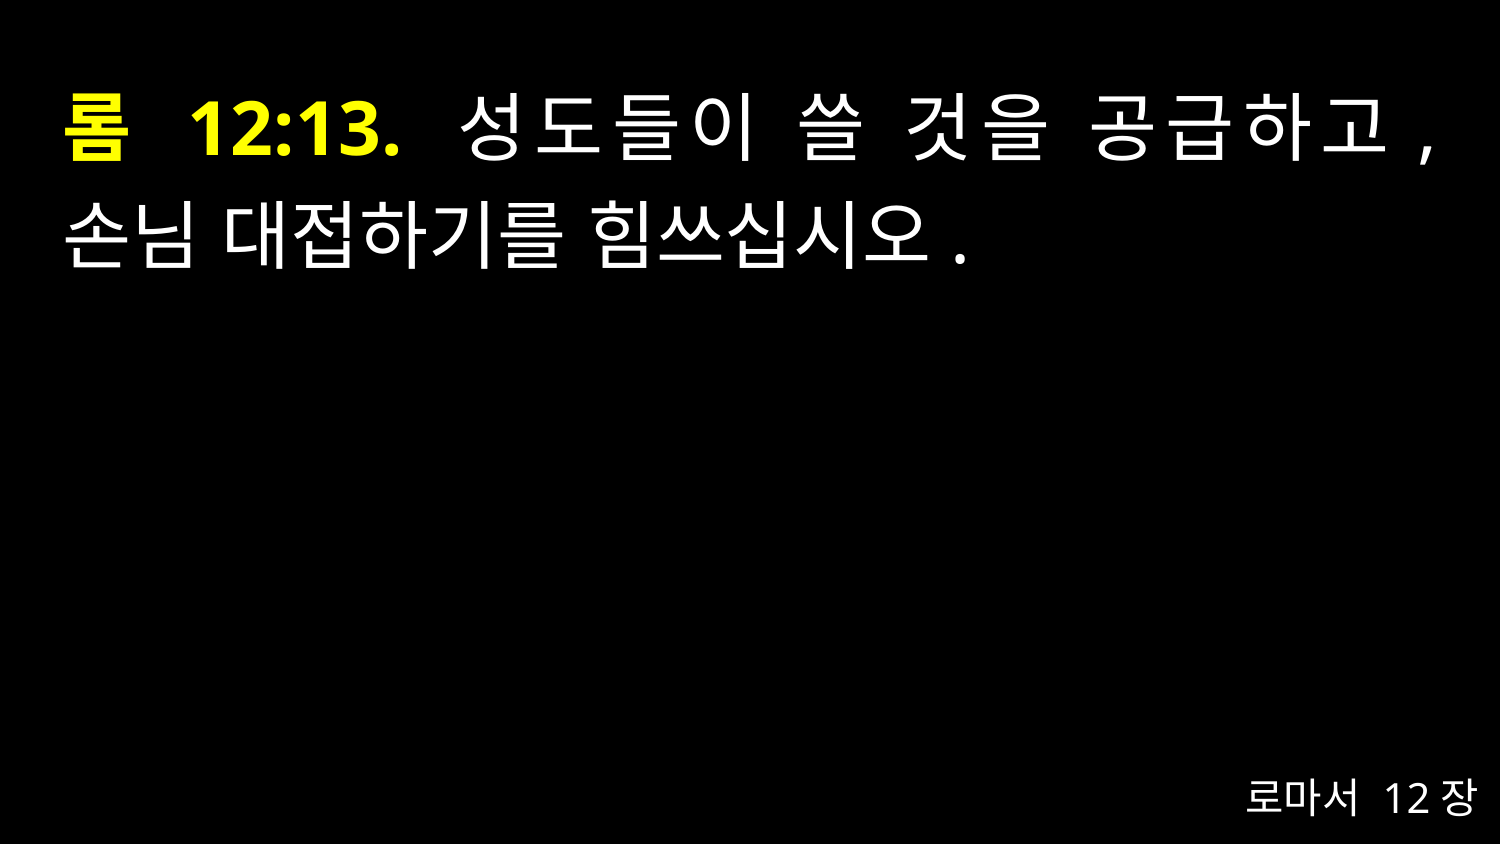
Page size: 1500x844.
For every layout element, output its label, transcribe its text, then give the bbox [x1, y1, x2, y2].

title 롬 12:13. 성도들이 쓸 것을 공급하고, 손님 대접하기를 힘쓰십시오. [0, 0, 1500, 844]
subtitle 로마서 12장 [916, 770, 1500, 844]
